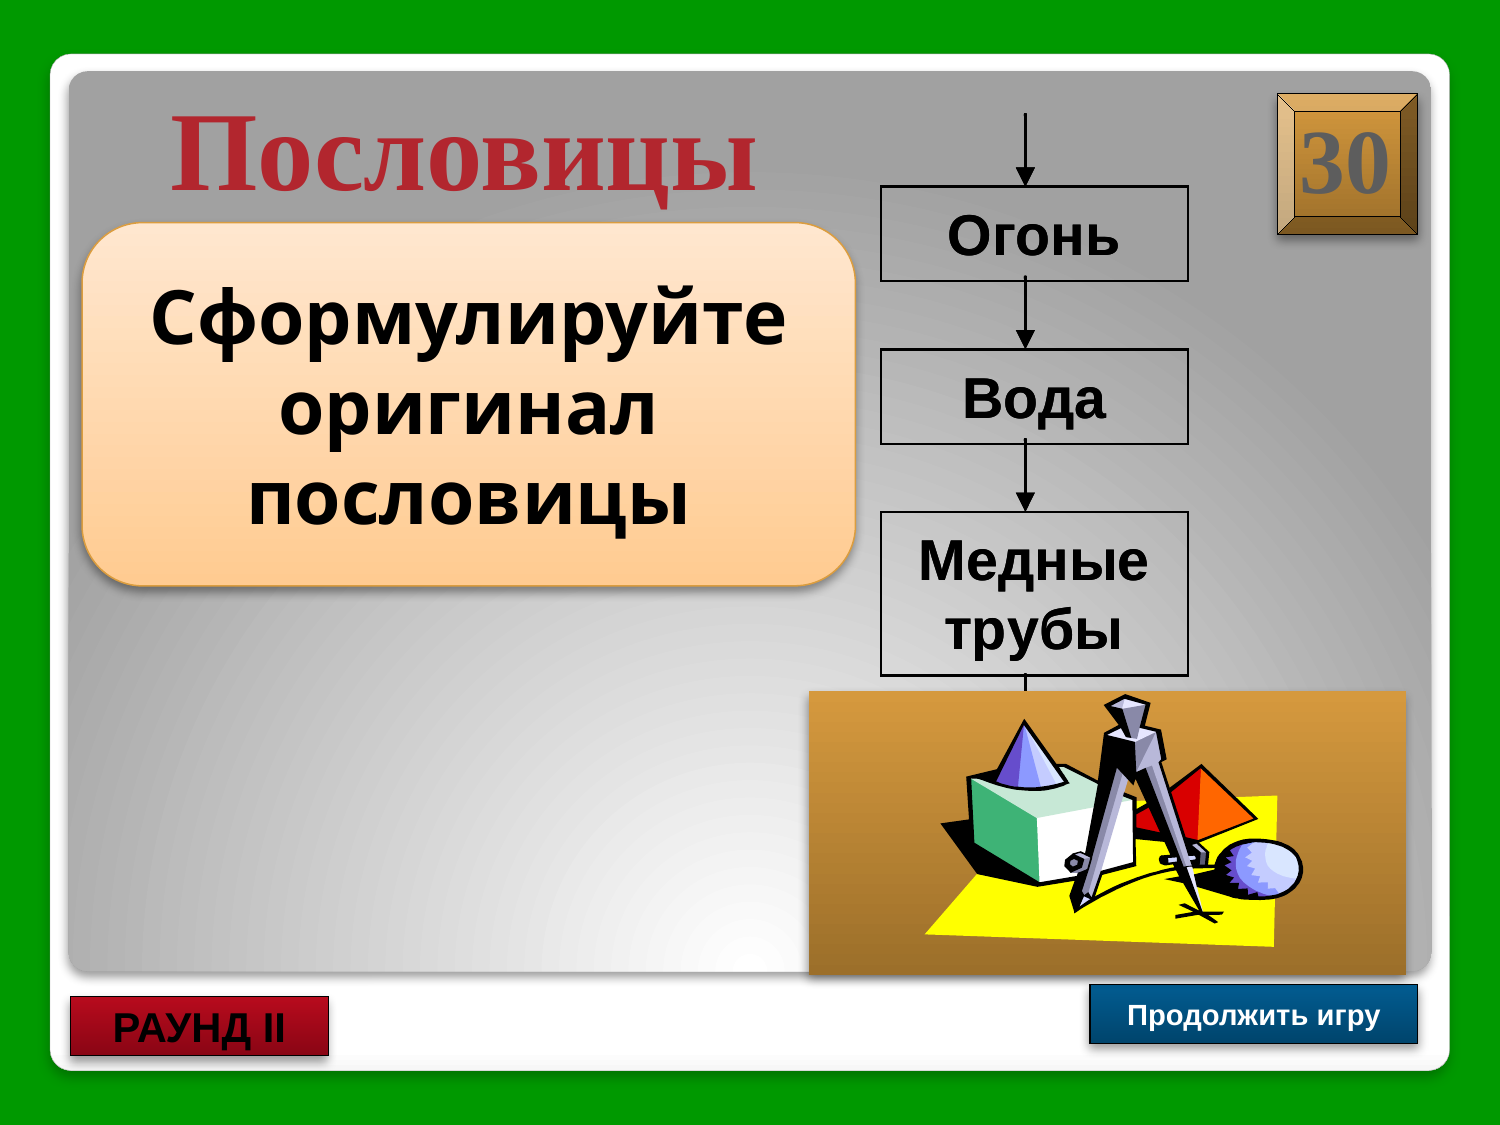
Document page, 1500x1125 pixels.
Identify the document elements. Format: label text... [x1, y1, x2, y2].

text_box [808, 691, 1407, 975]
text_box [1277, 93, 1419, 235]
text_box Продолжить игру [1089, 984, 1418, 1044]
picture [879, 113, 1193, 691]
text_box Пословицы [155, 70, 774, 220]
text_box Сформулируйте оригинал пословицы [81, 221, 857, 587]
text_box РАУНД II [70, 996, 329, 1056]
